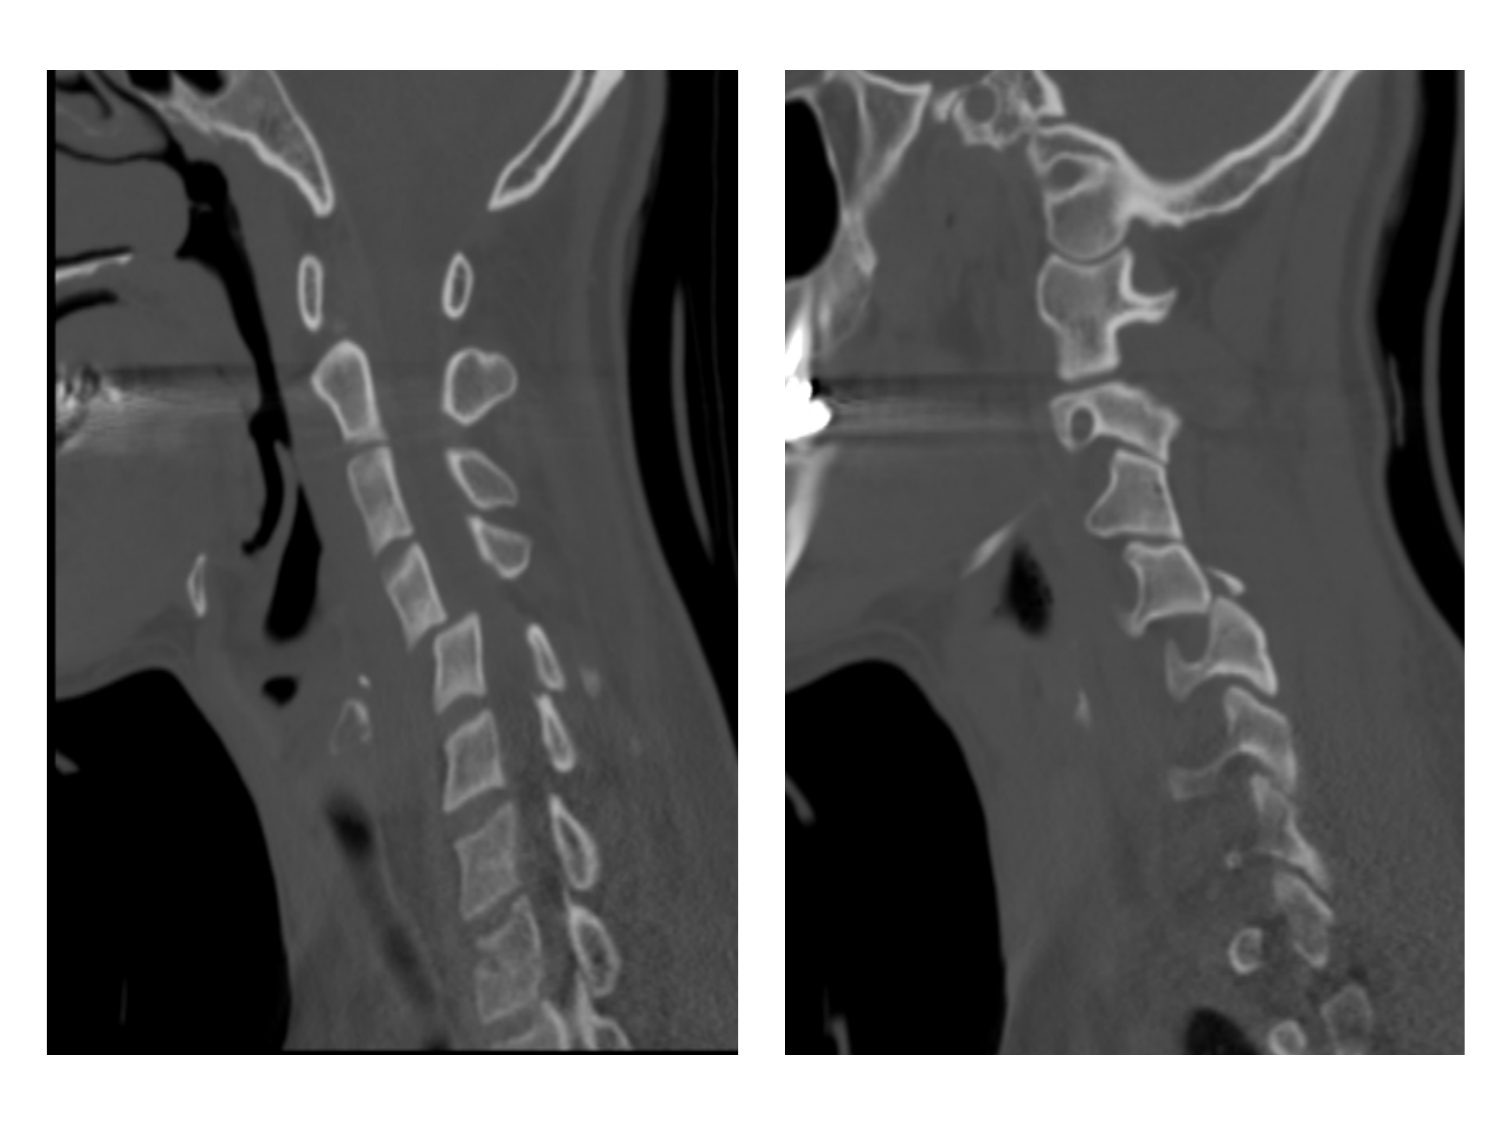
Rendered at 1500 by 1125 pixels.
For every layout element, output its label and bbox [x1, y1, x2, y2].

picture [784, 70, 1466, 1055]
picture [46, 70, 739, 1055]
